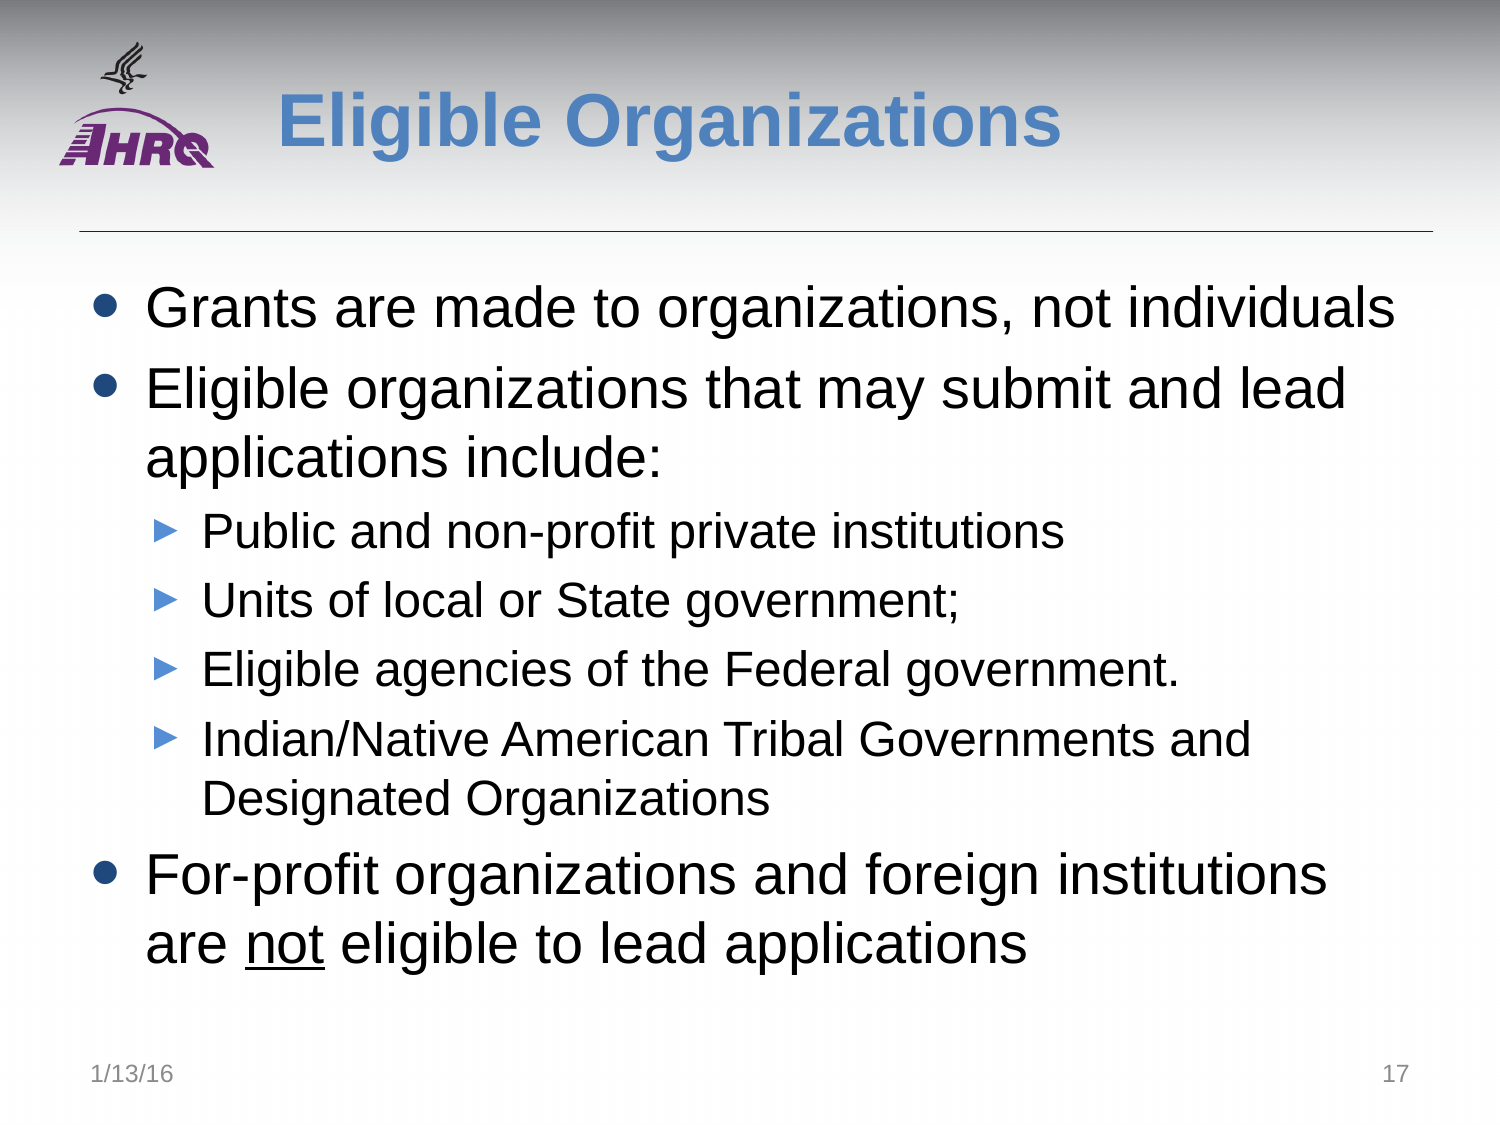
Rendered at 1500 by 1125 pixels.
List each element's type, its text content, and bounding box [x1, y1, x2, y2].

title Eligible Organizations [262, 45, 1425, 188]
list Grants are made to organizations, not individuals Eligible organizations that may submit and lead applications include: Public and non-profit private institutions Units of local or State government; Eligible agencies of the Federal government. Indian/Native American Tribal Governments and Designated Organizations For-profit organizations and foreign institutions are not eligible to lead applications [75, 262, 1425, 1005]
slide_number 17 [1074, 1042, 1425, 1103]
picture [0, 0, 1500, 1125]
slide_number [75, 1042, 425, 1103]
